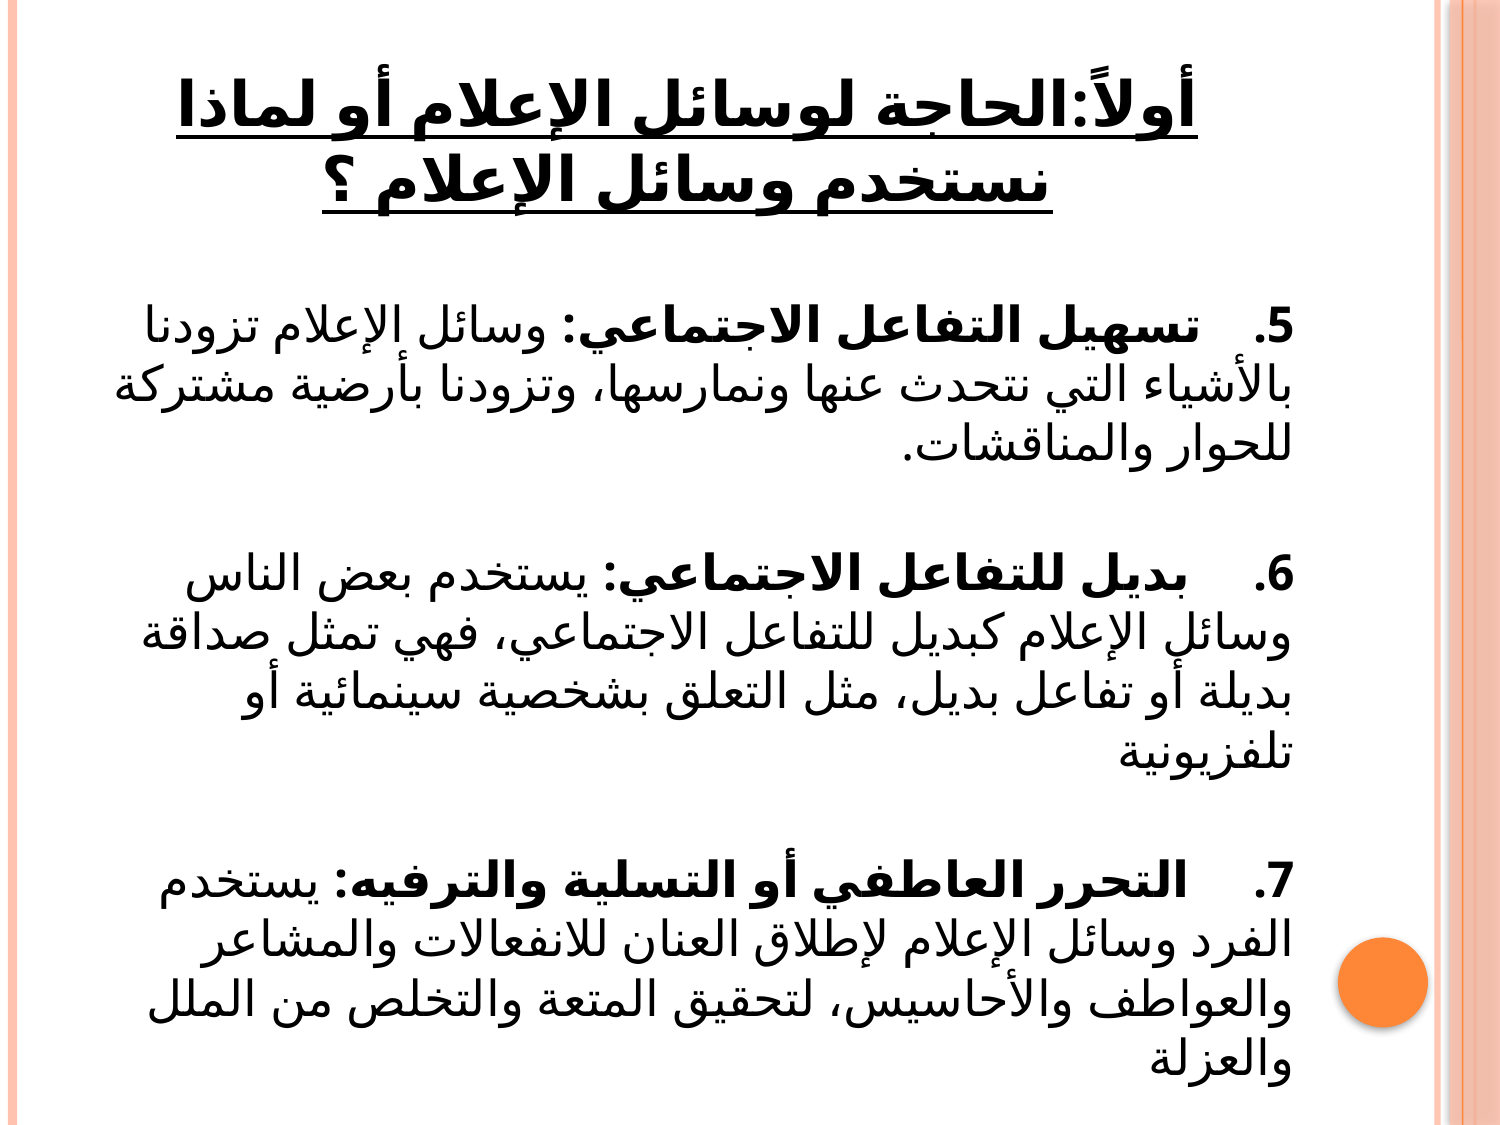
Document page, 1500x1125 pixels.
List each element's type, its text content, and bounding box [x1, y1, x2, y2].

title أولاً:الحاجة لوسائل الإعلام أو لماذا نستخدم وسائل الإعلام ؟ [75, 45, 1300, 233]
list 5. تسهيل التفاعل الاجتماعي: وسائل الإعلام تزودنا بالأشياء التي نتحدث عنها ونمارسها، وتزودنا بأرضية مشتركة للحوار والمناقشات. 6. بديل للتفاعل الاجتماعي: يستخدم بعض الناس وسائل الإعلام كبديل للتفاعل الاجتماعي، فهي تمثل صداقة بديلة أو تفاعل بديل، مثل التعلق بشخصية سينمائية أو تلفزيونية 7. التحرر العاطفي أو التسلية والترفيه: يستخدم الفرد وسائل الإعلام لإطلاق العنان للانفعالات والمشاعر والعواطف والأحاسيس، لتحقيق المتعة والتخلص من الملل والعزلة [46, 234, 1348, 1102]
